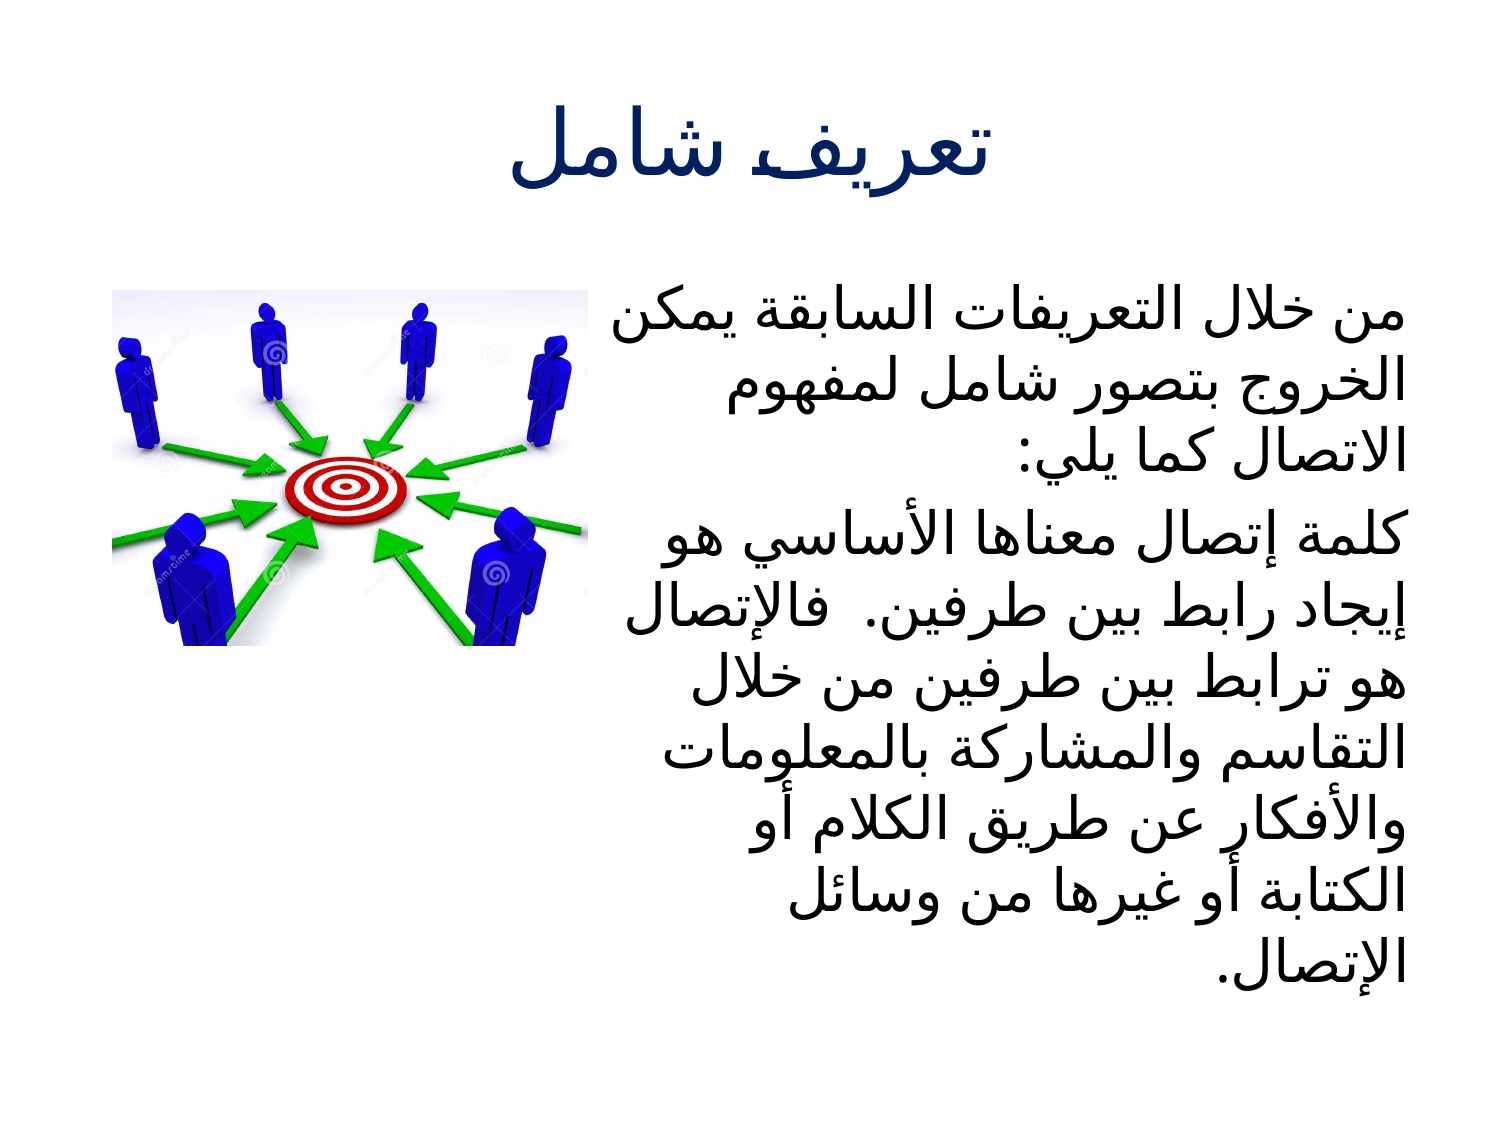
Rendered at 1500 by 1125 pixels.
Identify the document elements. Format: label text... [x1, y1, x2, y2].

list من خلال التعريفات السابقة يمكن الخروج بتصور شامل لمفهوم الاتصال كما يلي: كلمة إتصال معناها الأساسي هو إيجاد رابط بين طرفين. فالإتصال هو ترابط بين طرفين من خلال التقاسم والمشاركة بالمعلومات والأفكار عن طريق الكلام أو الكتابة أو غيرها من وسائل الإتصال. [572, 262, 1425, 1005]
picture [111, 290, 589, 646]
title تعريف شامل [75, 45, 1425, 233]
